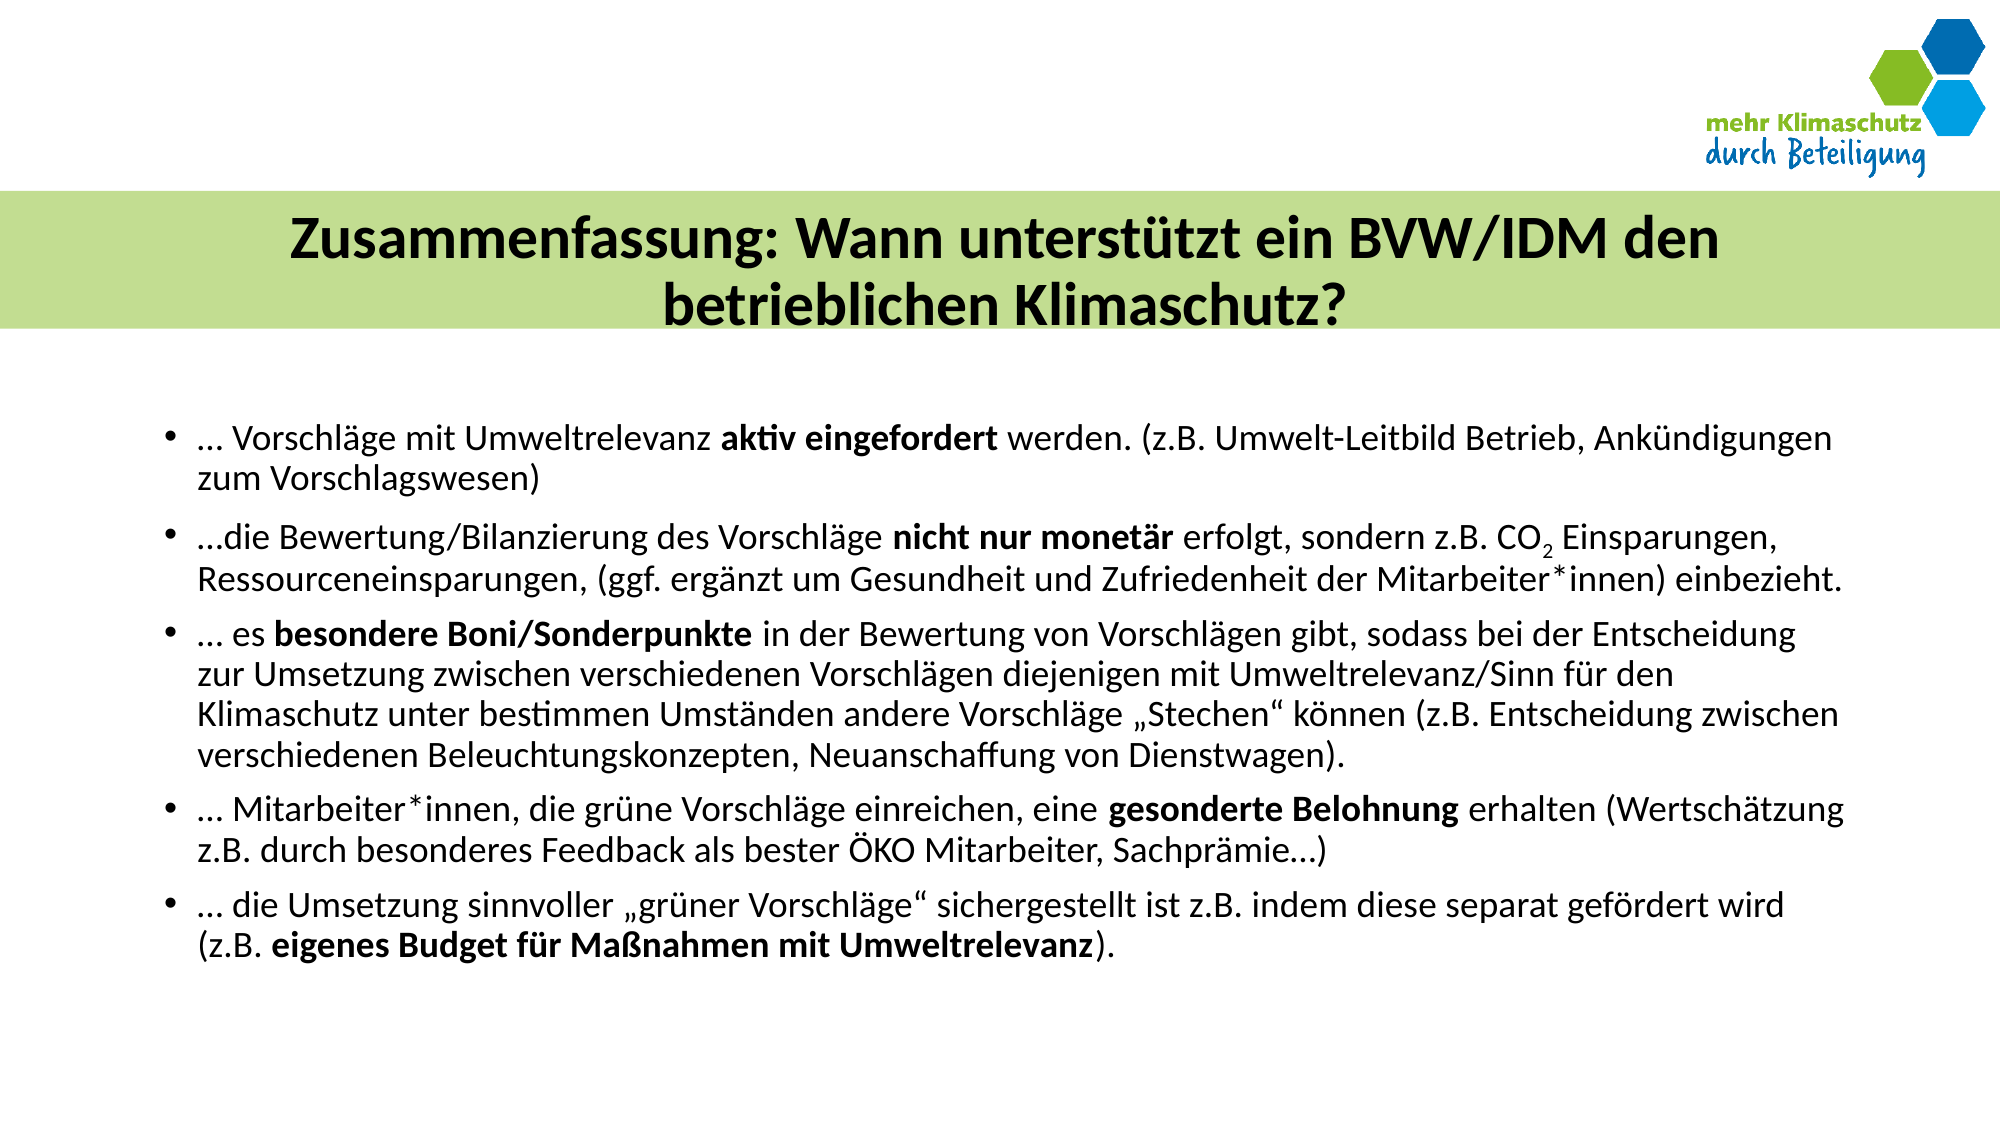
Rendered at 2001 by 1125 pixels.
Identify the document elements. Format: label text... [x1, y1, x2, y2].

picture [1694, 9, 1998, 187]
title Zusammenfassung: Wann unterstützt ein BVW/IDM den betrieblichen Klimaschutz? [255, 197, 1756, 347]
list … Vorschläge mit Umweltrelevanz aktiv eingefordert werden. (z.B. Umwelt-Leitbild Betrieb, Ankündigungen zum Vorschlagswesen) …die Bewertung/Bilanzierung des Vorschläge nicht nur monetär erfolgt, sondern z.B. CO2 Einsparungen, Ressourceneinsparungen, (ggf. ergänzt um Gesundheit und Zufriedenheit der Mitarbeiter*innen) einbezieht. … es besondere Boni/Sonderpunkte in der Bewertung von Vorschlägen gibt, sodass bei der Entscheidung zur Umsetzung zwischen verschiedenen Vorschlägen diejenigen mit Umweltrelevanz/Sinn für den Klimaschutz unter bestimmen Umständen andere Vorschläge „Stechen“ können (z.B. Entscheidung zwischen verschiedenen Beleuchtungskonzepten, Neuanschaffung von Dienstwagen). … Mitarbeiter*innen, die grüne Vorschläge einreichen, eine gesonderte Belohnung erhalten (Wertschätzung z.B. durch besonderes Feedback als bester ÖKO Mitarbeiter, Sachprämie…) … die Umsetzung sinnvoller „grüner Vorschläge“ sichergestellt ist z.B. indem diese separat gefördert wird (z.B. eigenes Budget für Maßnahmen mit Umweltrelevanz). [149, 410, 1863, 1020]
